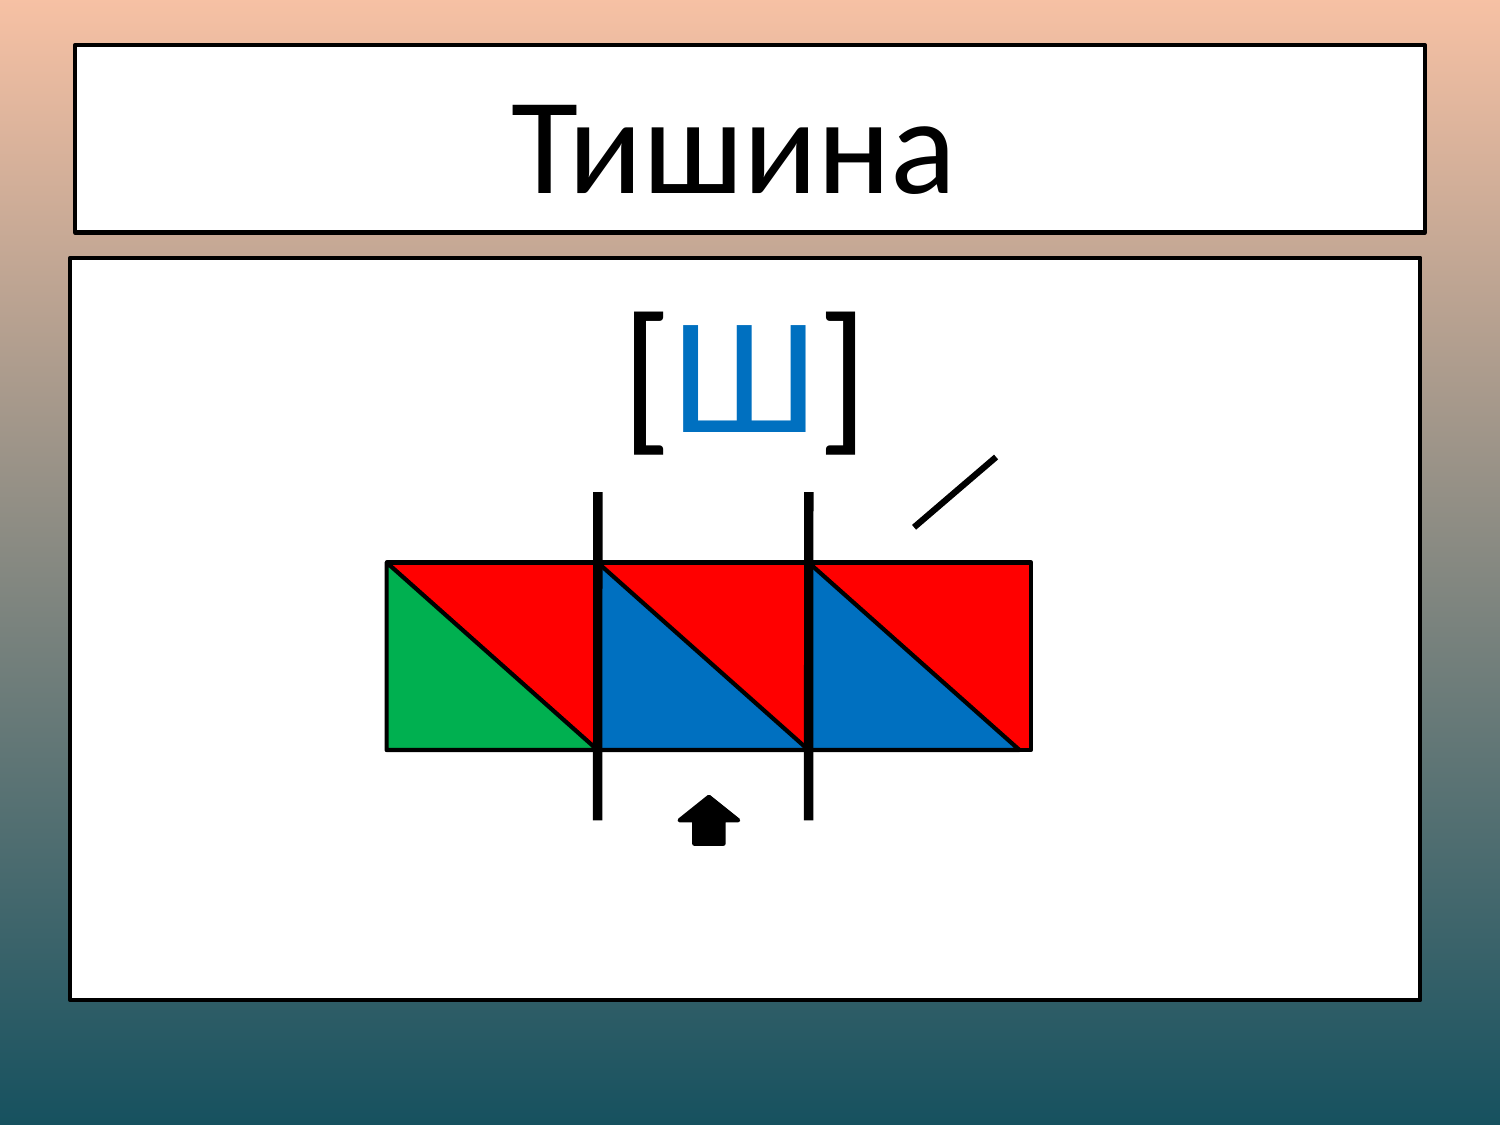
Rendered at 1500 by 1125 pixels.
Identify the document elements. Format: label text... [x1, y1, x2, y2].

title Тишина [73, 43, 1427, 235]
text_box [386, 456, 1032, 844]
list [Ш] [68, 256, 1422, 1002]
